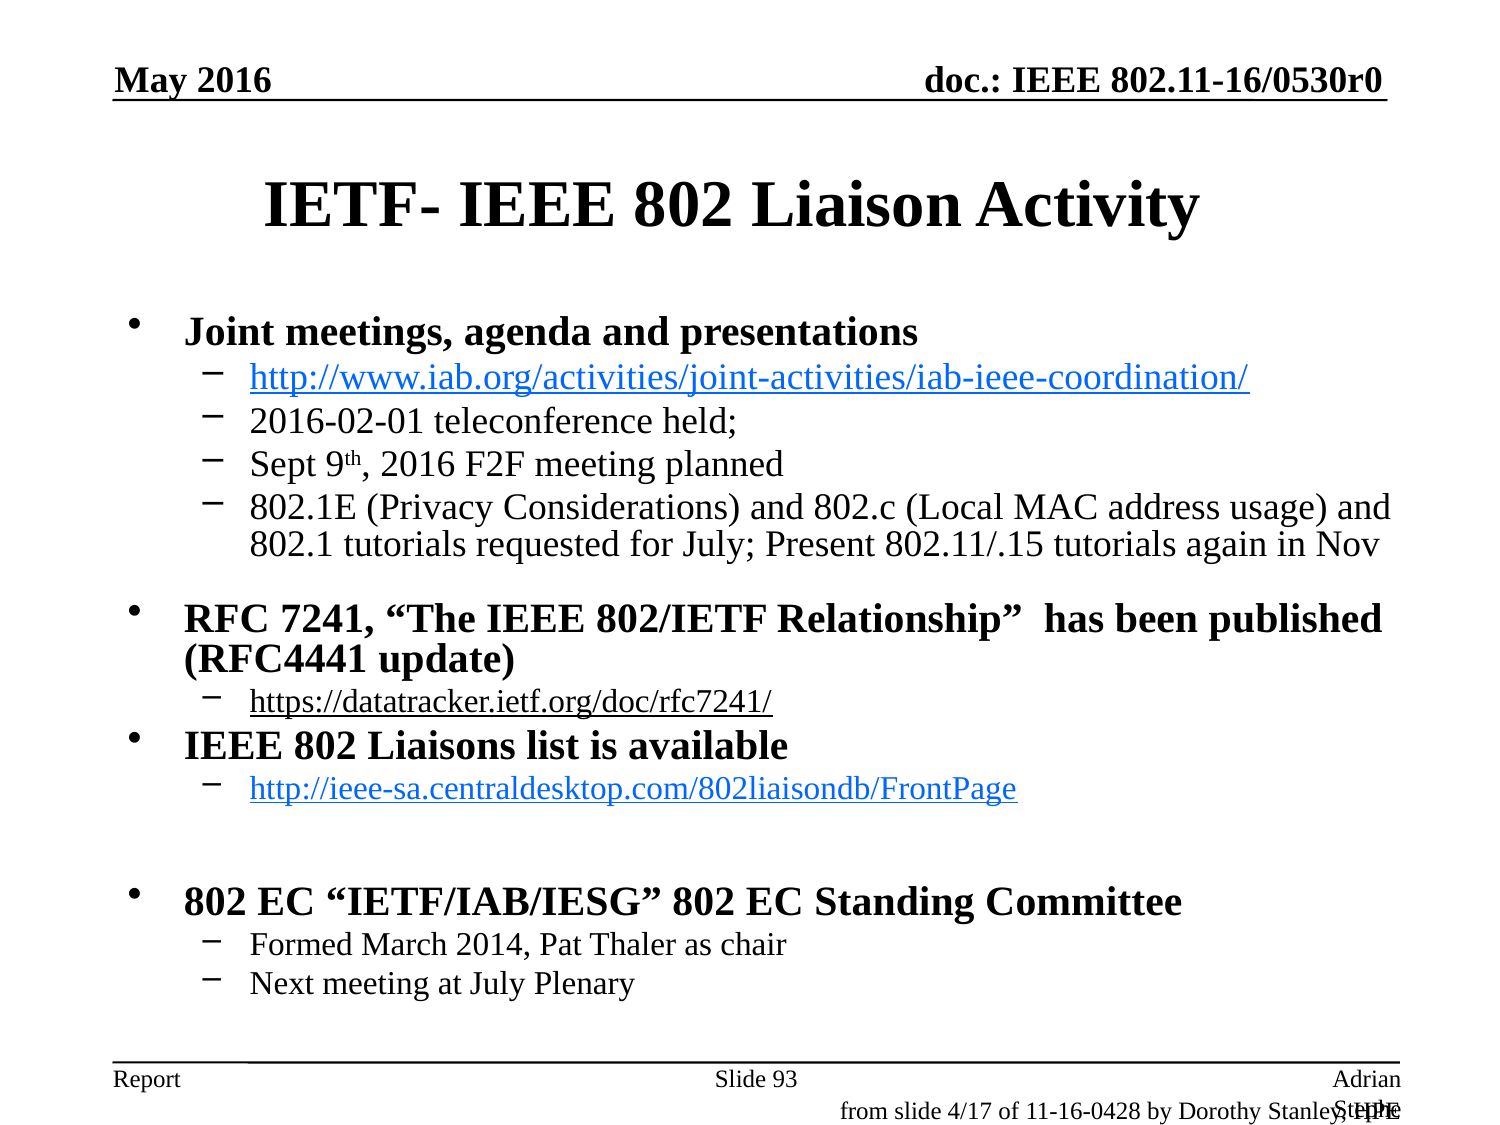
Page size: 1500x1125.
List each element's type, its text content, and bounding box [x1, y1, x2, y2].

list Joint meetings, agenda and presentations http://www.iab.org/activities/joint-activities/iab-ieee-coordination/ 2016-02-01 teleconference held; Sept 9th, 2016 F2F meeting planned 802.1E (Privacy Considerations) and 802.c (Local MAC address usage) and 802.1 tutorials requested for July; Present 802.11/.15 tutorials again in Nov RFC 7241, “The IEEE 802/IETF Relationship” has been published (RFC4441 update) https://datatracker.ietf.org/doc/rfc7241/ IEEE 802 Liaisons list is available http://ieee-sa.centraldesktop.com/802liaisondb/FrontPage 802 EC “IETF/IAB/IESG” 802 EC Standing Committee Formed March 2014, Pat Thaler as chair Next meeting at July Plenary [112, 275, 1450, 1075]
text_box from slide 4/17 of 11-16-0428 by Dorothy Stanley, HPE [343, 1087, 1417, 1125]
footer Adrian Stephens, Intel Corporation [1324, 1075, 1402, 1087]
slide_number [114, 54, 374, 101]
title IETF- IEEE 802 Liaison Activity [112, 112, 1388, 275]
slide_number Slide 93 [711, 1075, 801, 1087]
